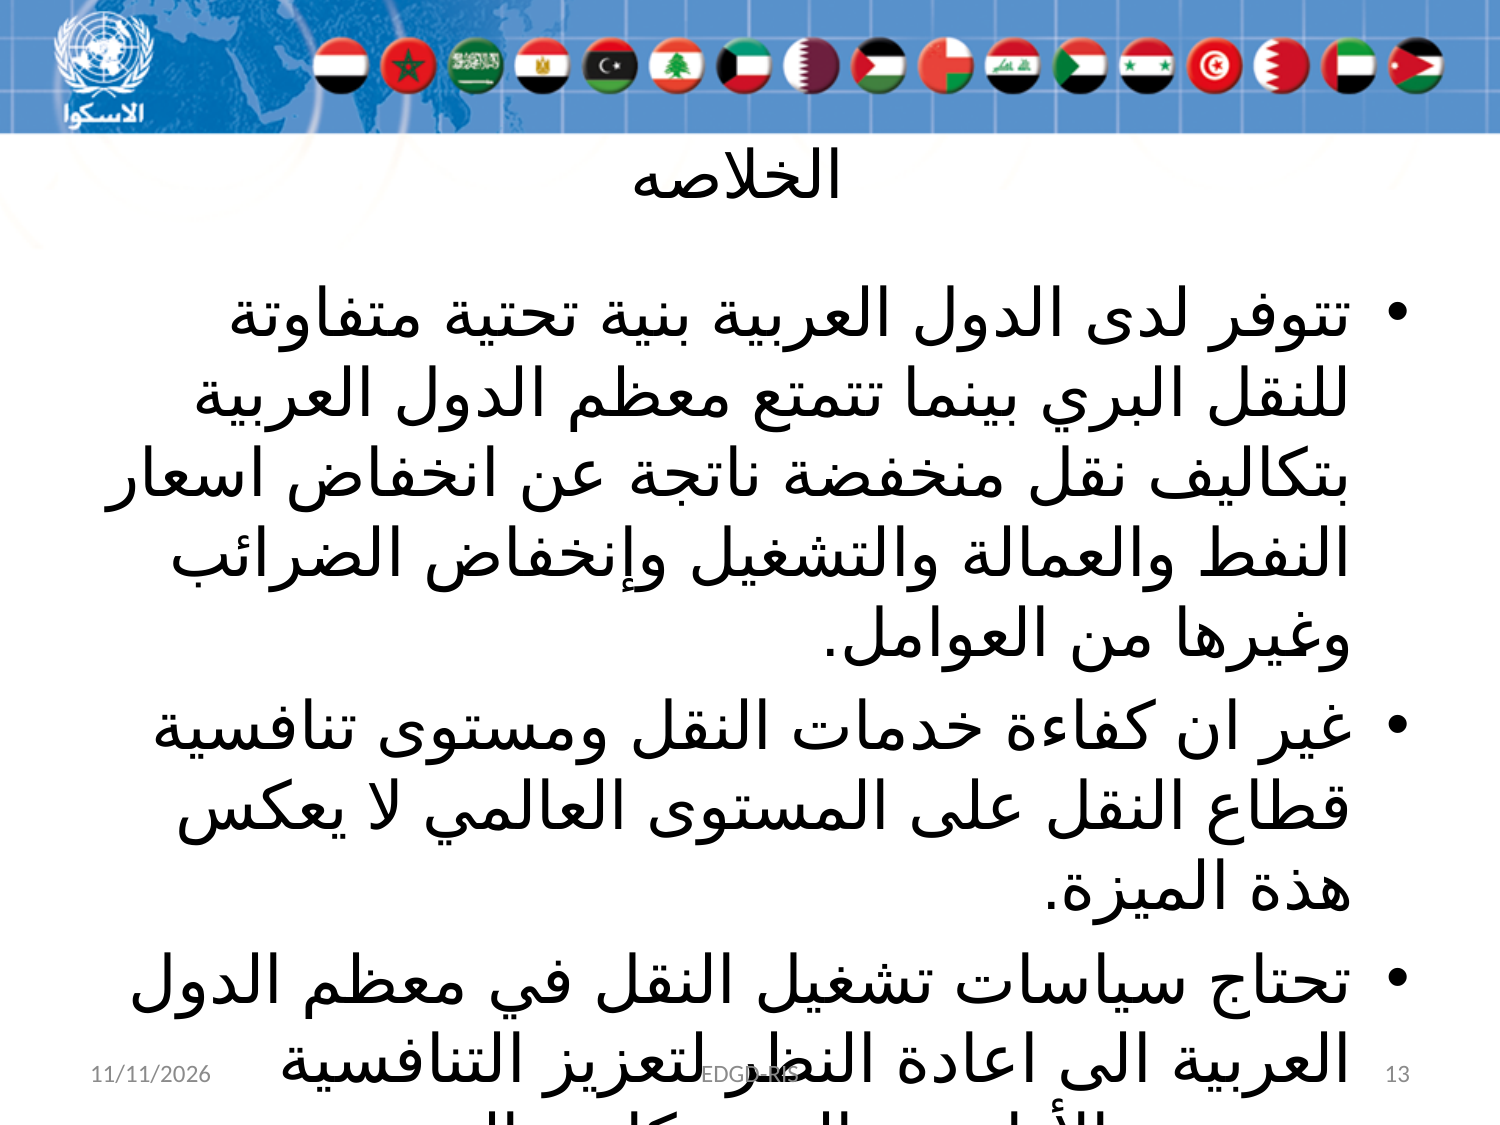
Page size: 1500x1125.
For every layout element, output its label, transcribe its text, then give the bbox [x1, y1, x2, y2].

list تتوفر لدى الدول العربية بنية تحتية متفاوتة للنقل البري بينما تتمتع معظم الدول العربية بتكاليف نقل منخفضة ناتجة عن انخفاض اسعار النفط والعمالة والتشغيل وإنخفاض الضرائب وغيرها من العوامل. غير ان كفاءة خدمات النقل ومستوى تنافسية قطاع النقل على المستوى العالمي لا يعكس هذة الميزة. تحتاج سياسات تشغيل النقل في معظم الدول العربية الى اعادة النظر لتعزيز التنافسية وتحسين الأداء ومعالجة مكامن الضعف بالأستفادة من المزايا النسبية المتوفرة. [74, 262, 1426, 1006]
slide_number 13 [1074, 1042, 1425, 1103]
picture [0, 0, 1500, 1125]
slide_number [75, 1042, 425, 1103]
footer EDGD-RIS [512, 1042, 988, 1103]
title الخلاصه [74, 44, 1426, 262]
